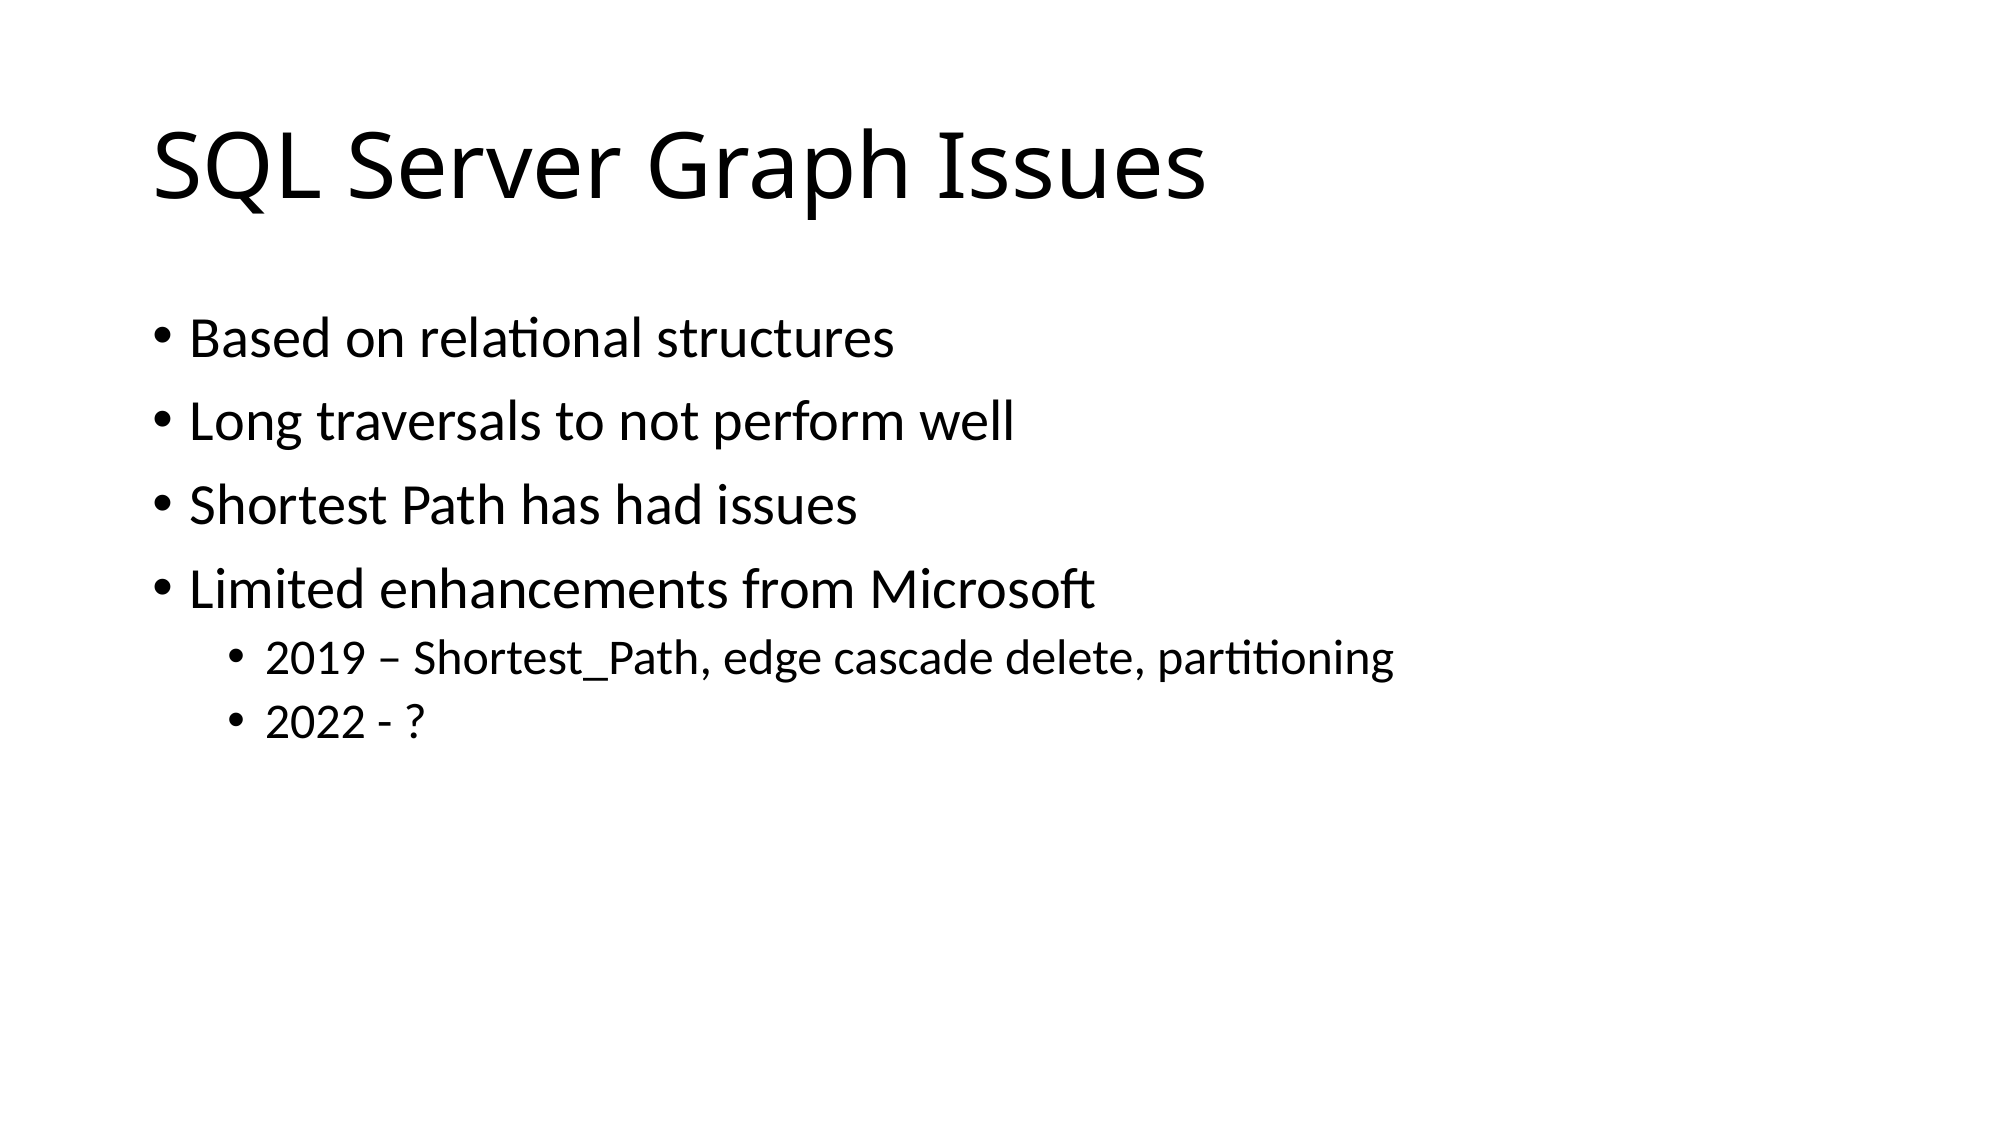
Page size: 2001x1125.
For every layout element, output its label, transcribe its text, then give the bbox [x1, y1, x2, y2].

title SQL Server Graph Issues [137, 59, 1863, 278]
list Based on relational structures Long traversals to not perform well Shortest Path has had issues Limited enhancements from Microsoft 2019 – Shortest_Path, edge cascade delete, partitioning 2022 - ? [137, 299, 1863, 1014]
